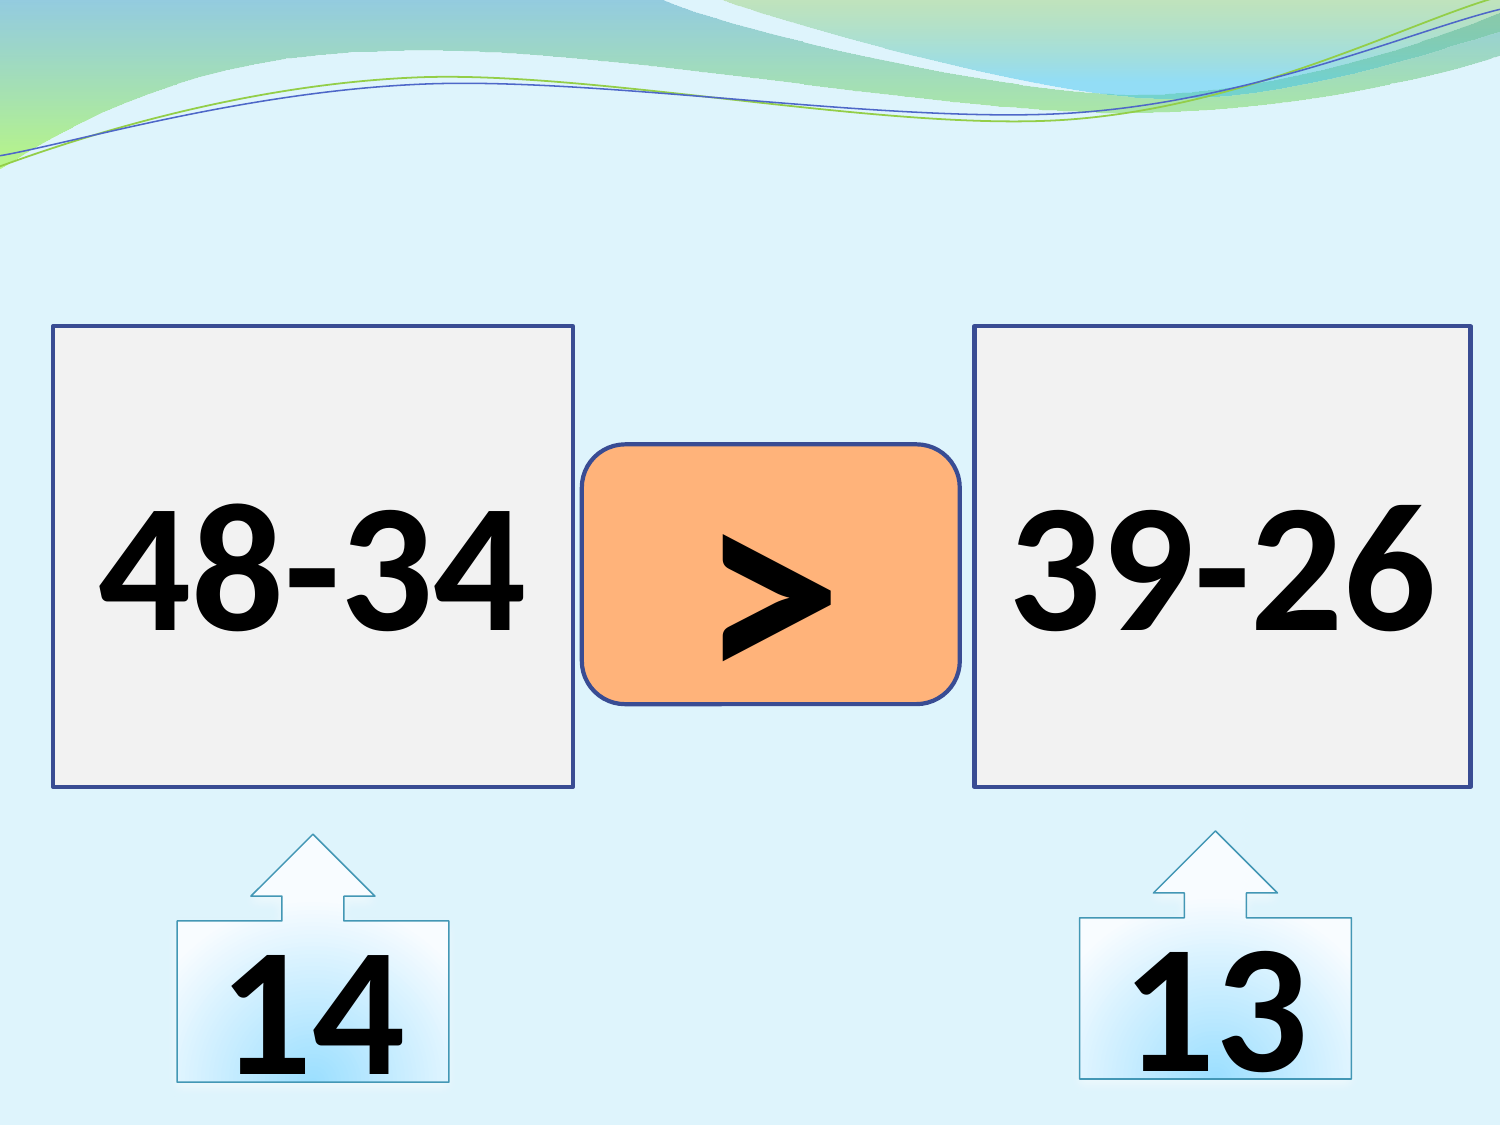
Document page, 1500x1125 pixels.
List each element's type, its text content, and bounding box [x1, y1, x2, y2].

text_box 39-26 [972, 324, 1473, 789]
text_box > [579, 442, 962, 707]
text_box 13 [1078, 830, 1353, 1080]
text_box 14 [176, 833, 450, 1083]
text_box 48-34 [51, 324, 575, 789]
